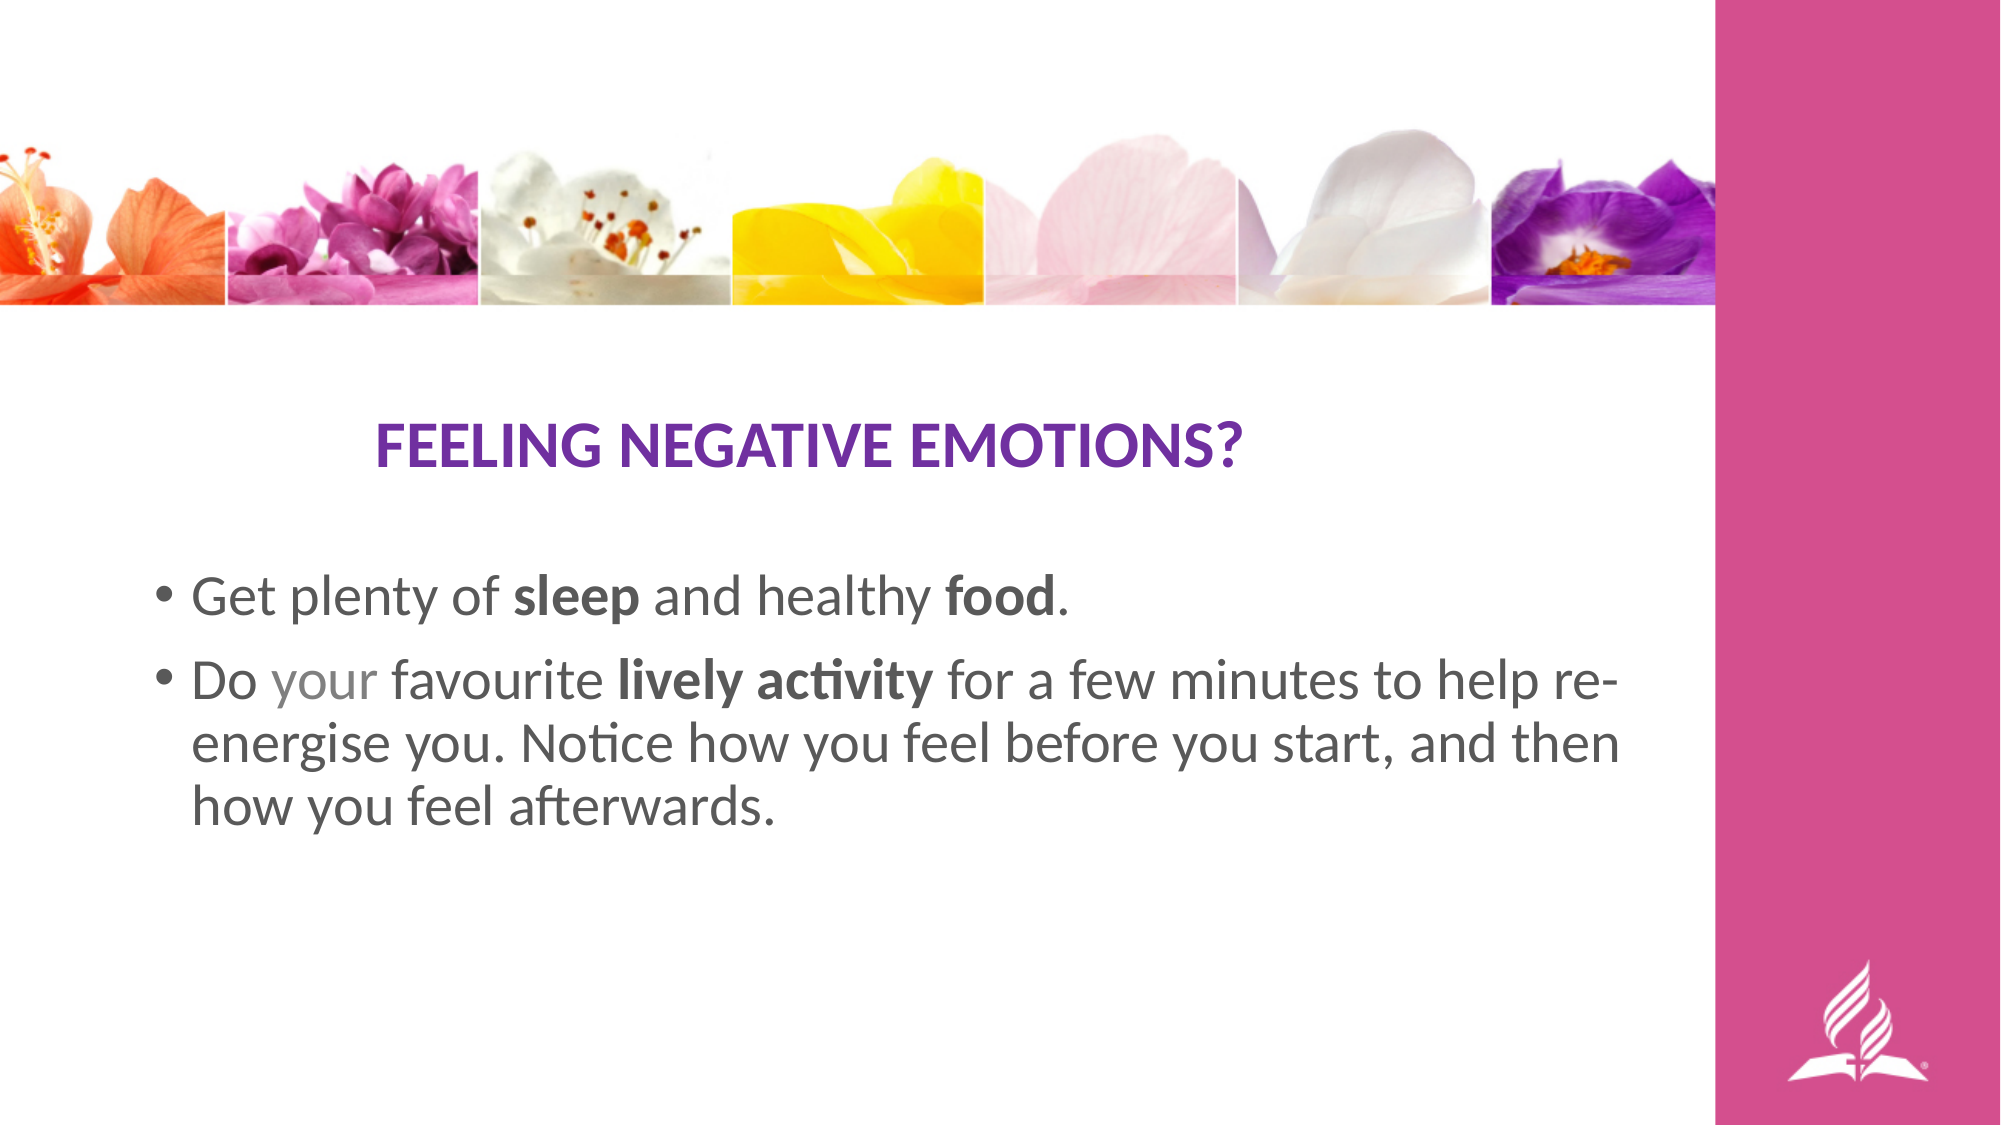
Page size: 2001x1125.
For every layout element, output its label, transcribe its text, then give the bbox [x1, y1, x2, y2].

text_box FEELING NEGATIVE EMOTIONS? [139, 393, 1498, 488]
picture [0, 0, 2001, 1125]
list Get plenty of sleep and healthy food. Do your favourite lively activity for a few minutes to help re-energise you. Notice how you feel before you start, and then how you feel afterwards. [139, 557, 1640, 969]
